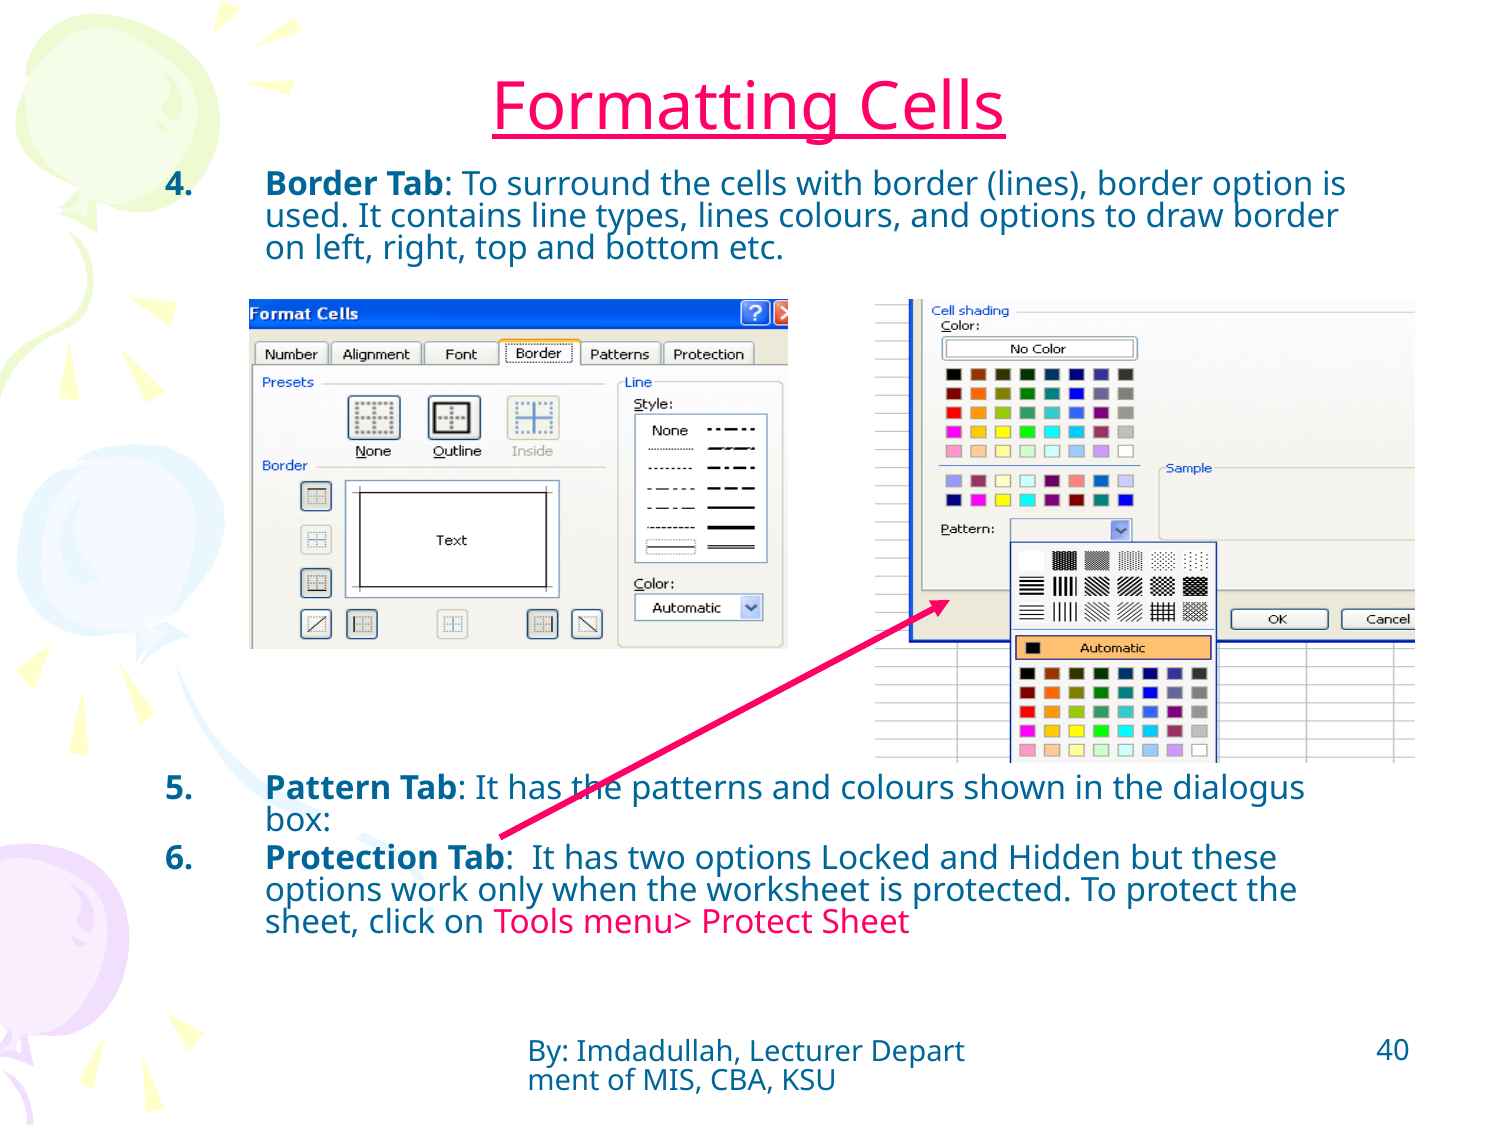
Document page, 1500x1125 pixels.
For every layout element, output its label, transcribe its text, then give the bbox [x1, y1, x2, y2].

picture [874, 299, 1415, 763]
title Formatting Cells [72, 74, 1426, 151]
slide_number 40 [1074, 1023, 1426, 1100]
list Border Tab: To surround the cells with border (lines), border option is used. It contains line types, lines colours, and options to draw border on left, right, top and bottom etc. Pattern Tab: It has the patterns and colours shown in the dialogus box: Protection Tab: It has two options Locked and Hidden but these options work only when the worksheet is protected. To protect the sheet, click on Tools menu> Protect Sheet [149, 162, 1388, 988]
picture [249, 299, 788, 650]
footer By: Imdadullah, Lecturer Department of MIS, CBA, KSU [512, 1024, 988, 1101]
